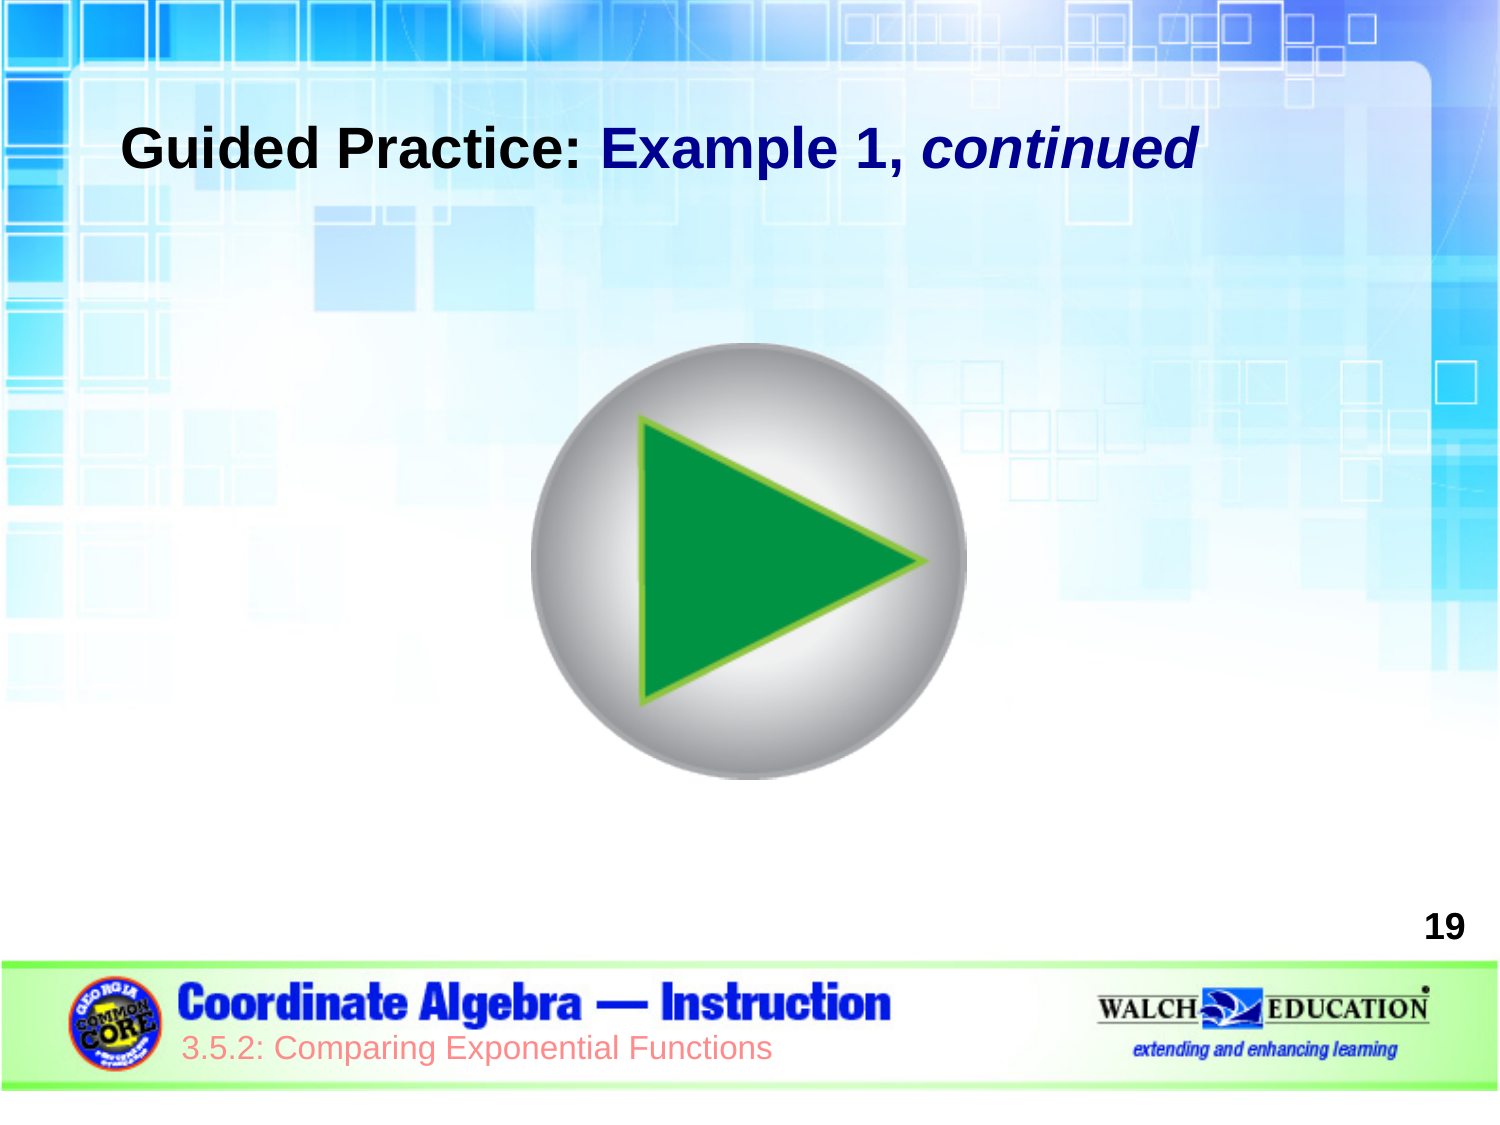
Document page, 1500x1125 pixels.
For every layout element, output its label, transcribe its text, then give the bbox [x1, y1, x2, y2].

picture [1, 0, 1500, 1091]
footer 3.5.2: Comparing Exponential Functions [166, 1024, 1080, 1069]
text_box Guided Practice: Example 1, continued [105, 103, 1394, 925]
text_box [164, 1020, 1072, 1064]
text_box 19 [1361, 901, 1481, 949]
